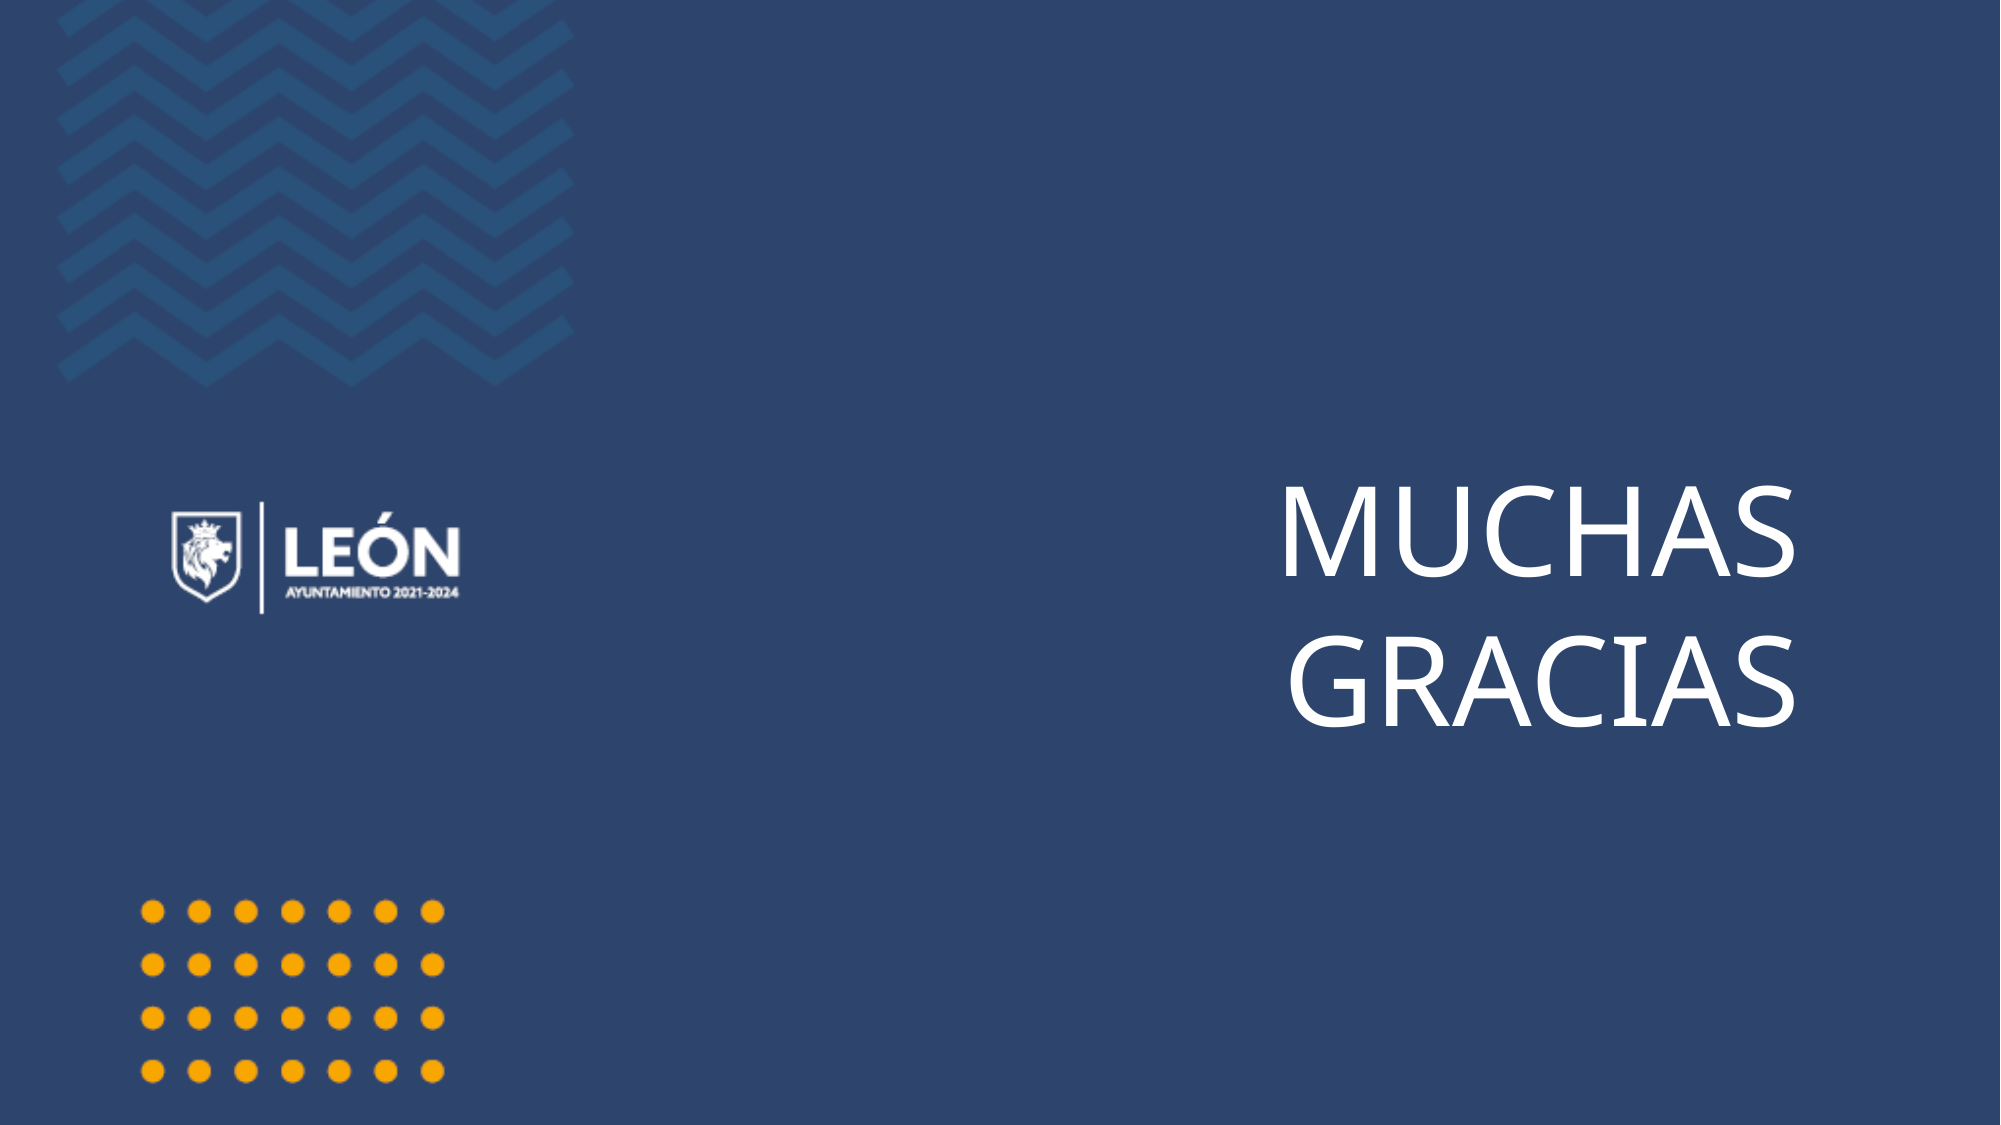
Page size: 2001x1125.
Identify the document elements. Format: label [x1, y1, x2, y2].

text_box [0, 0, 2000, 1125]
